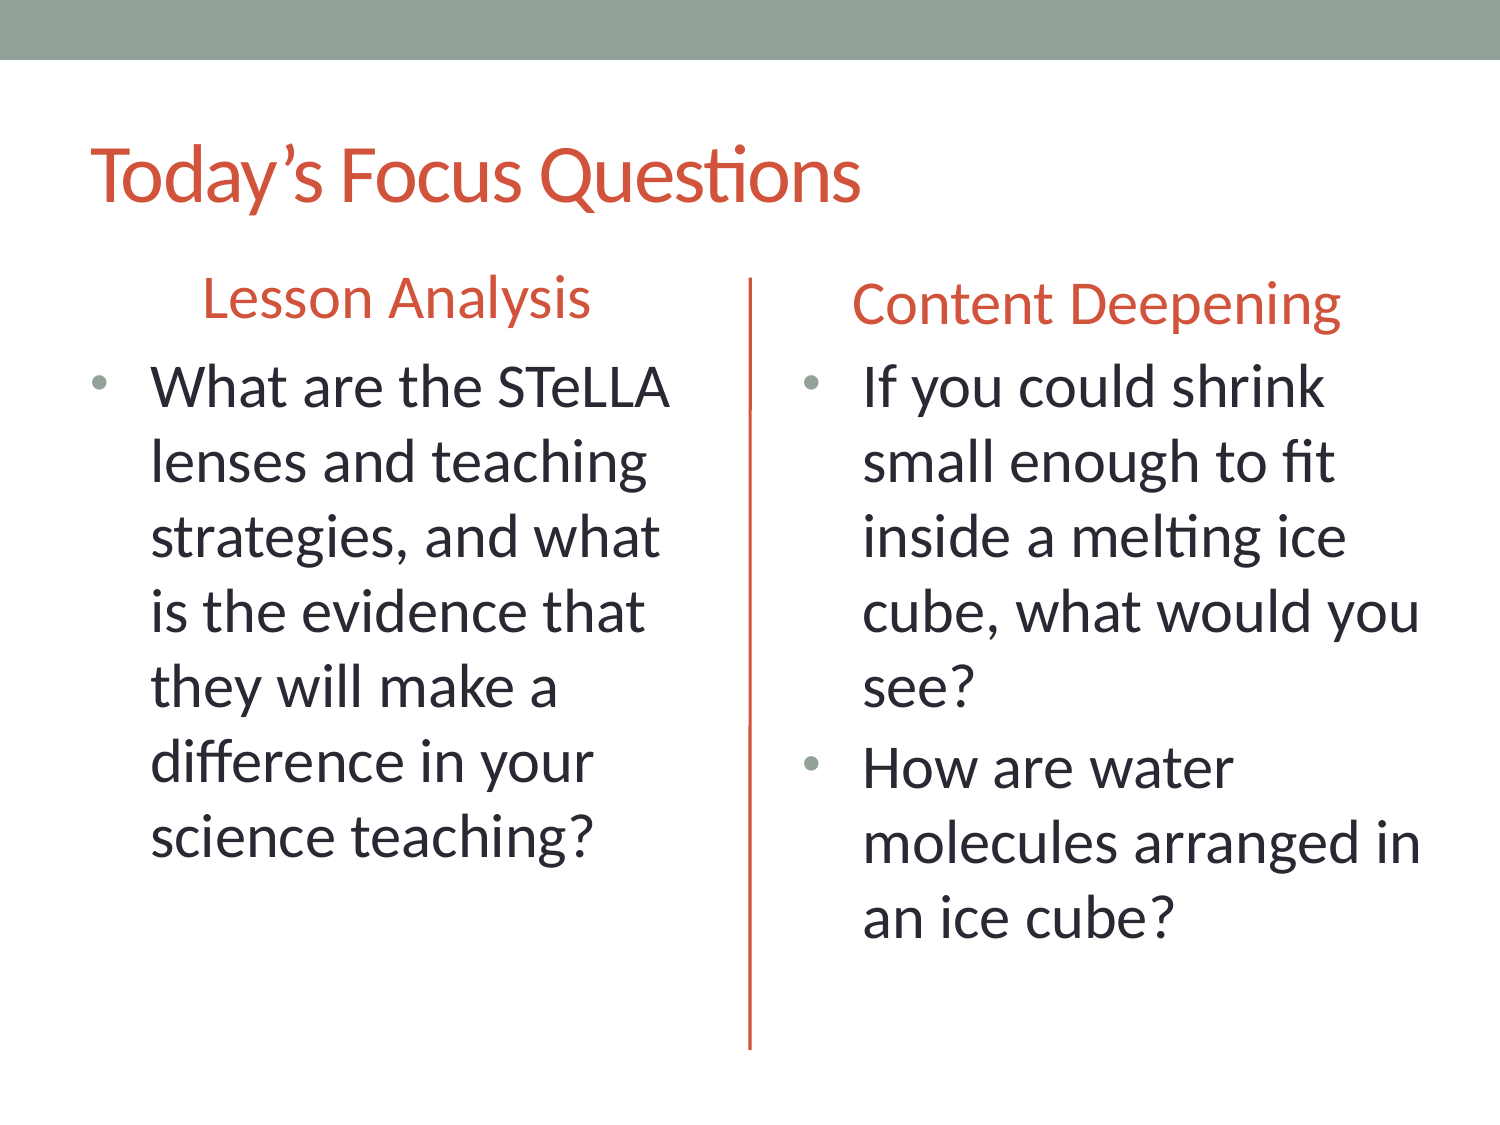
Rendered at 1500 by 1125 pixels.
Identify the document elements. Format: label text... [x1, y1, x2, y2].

list If you could shrink small enough to fit inside a melting ice cube, what would you see? How are water molecules arranged in an ice cube? [787, 337, 1463, 1038]
title Today’s Focus Questions [75, 87, 1425, 250]
list Content Deepening [774, 249, 1420, 350]
list Lesson Analysis [75, 249, 720, 337]
list What are the STeLLA lenses and teaching strategies, and what is the evidence that they will make a difference in your science teaching? [75, 337, 720, 986]
